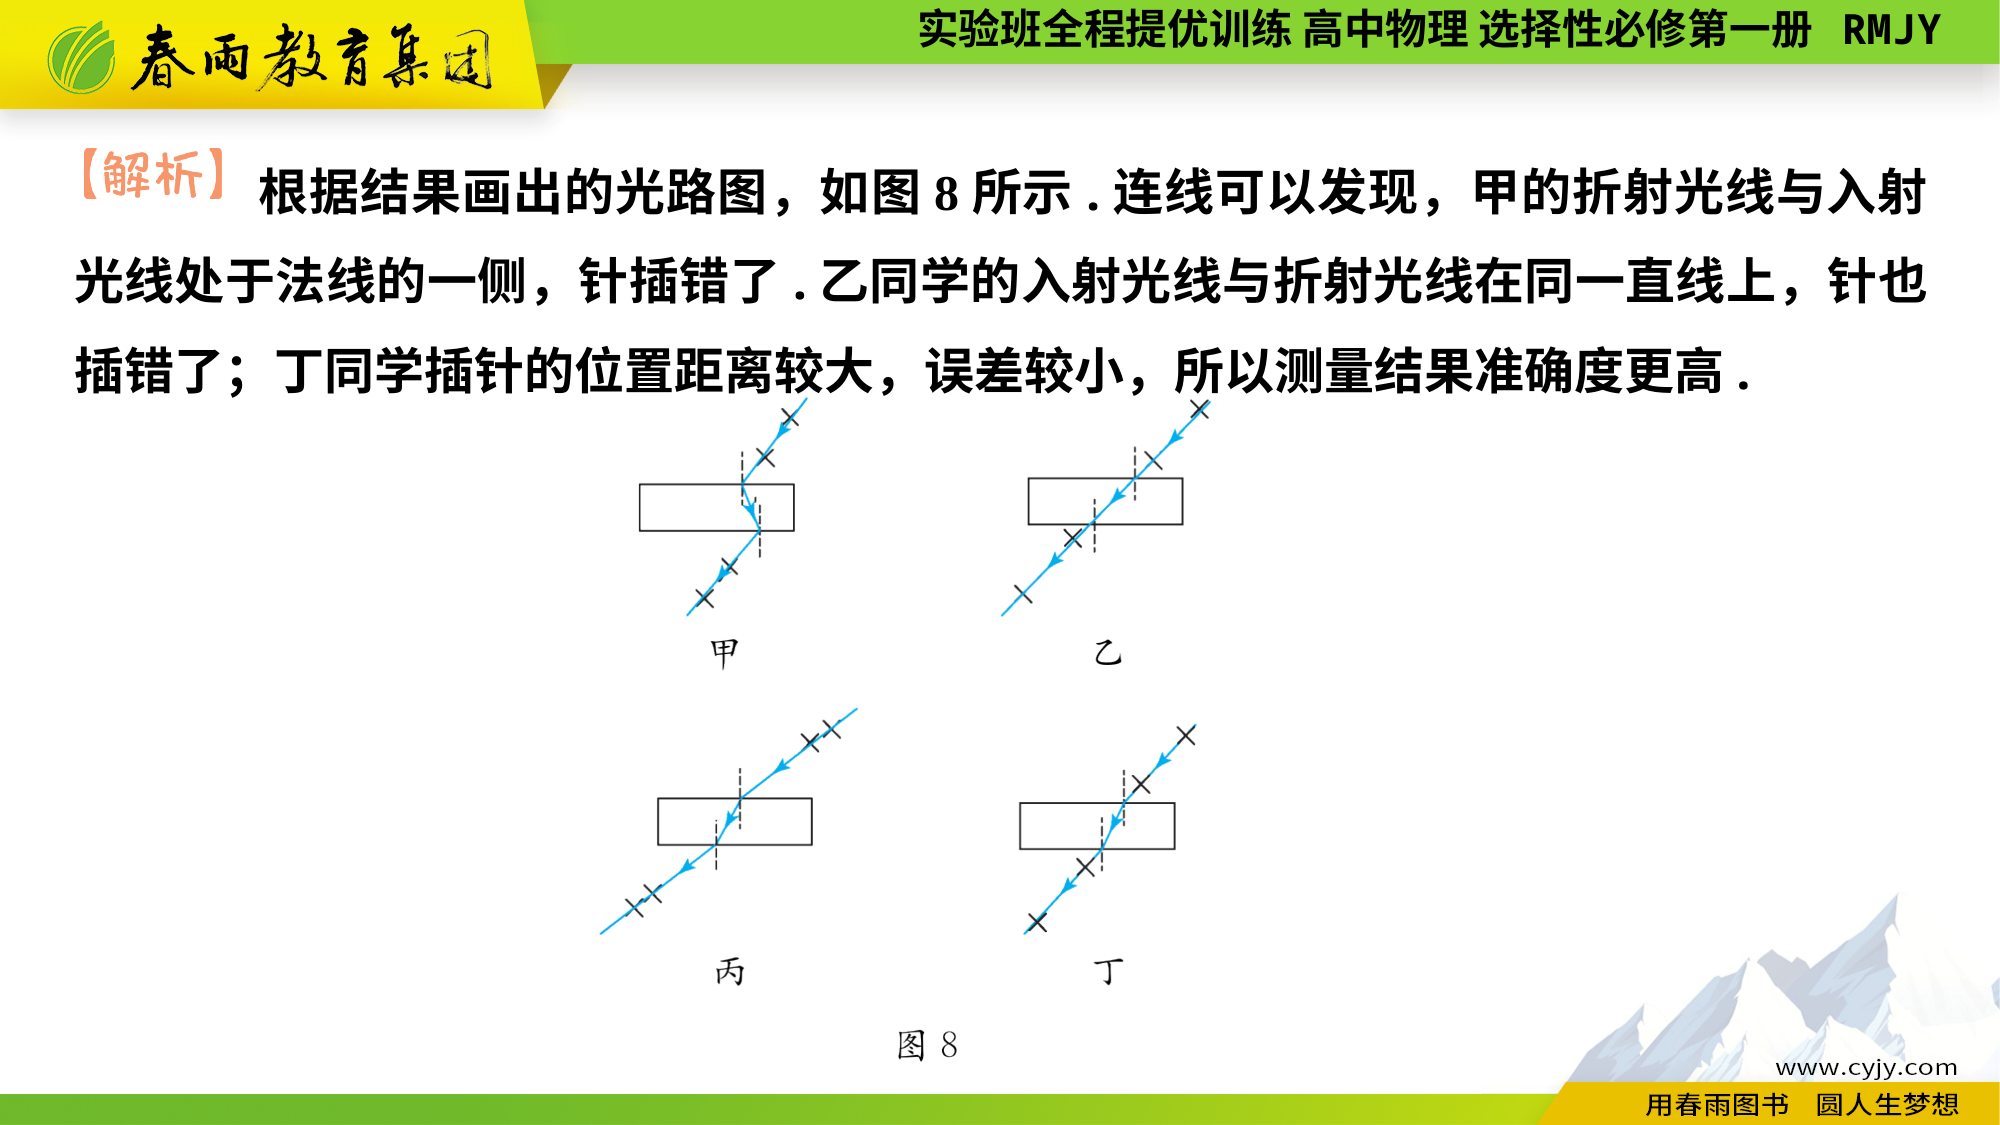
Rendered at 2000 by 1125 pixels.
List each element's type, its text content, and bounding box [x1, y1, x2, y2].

list 根据结果画出的光路图，如图8所示.连线可以发现，甲的折射光线与入射光线处于法线的一侧，针插错了.乙同学的入射光线与折射光线在同一直线上，针也插错了；丁同学插针的位置距离较大，误差较小，所以测量结果准确度更高. [59, 122, 1944, 411]
picture [0, 0, 2000, 1125]
